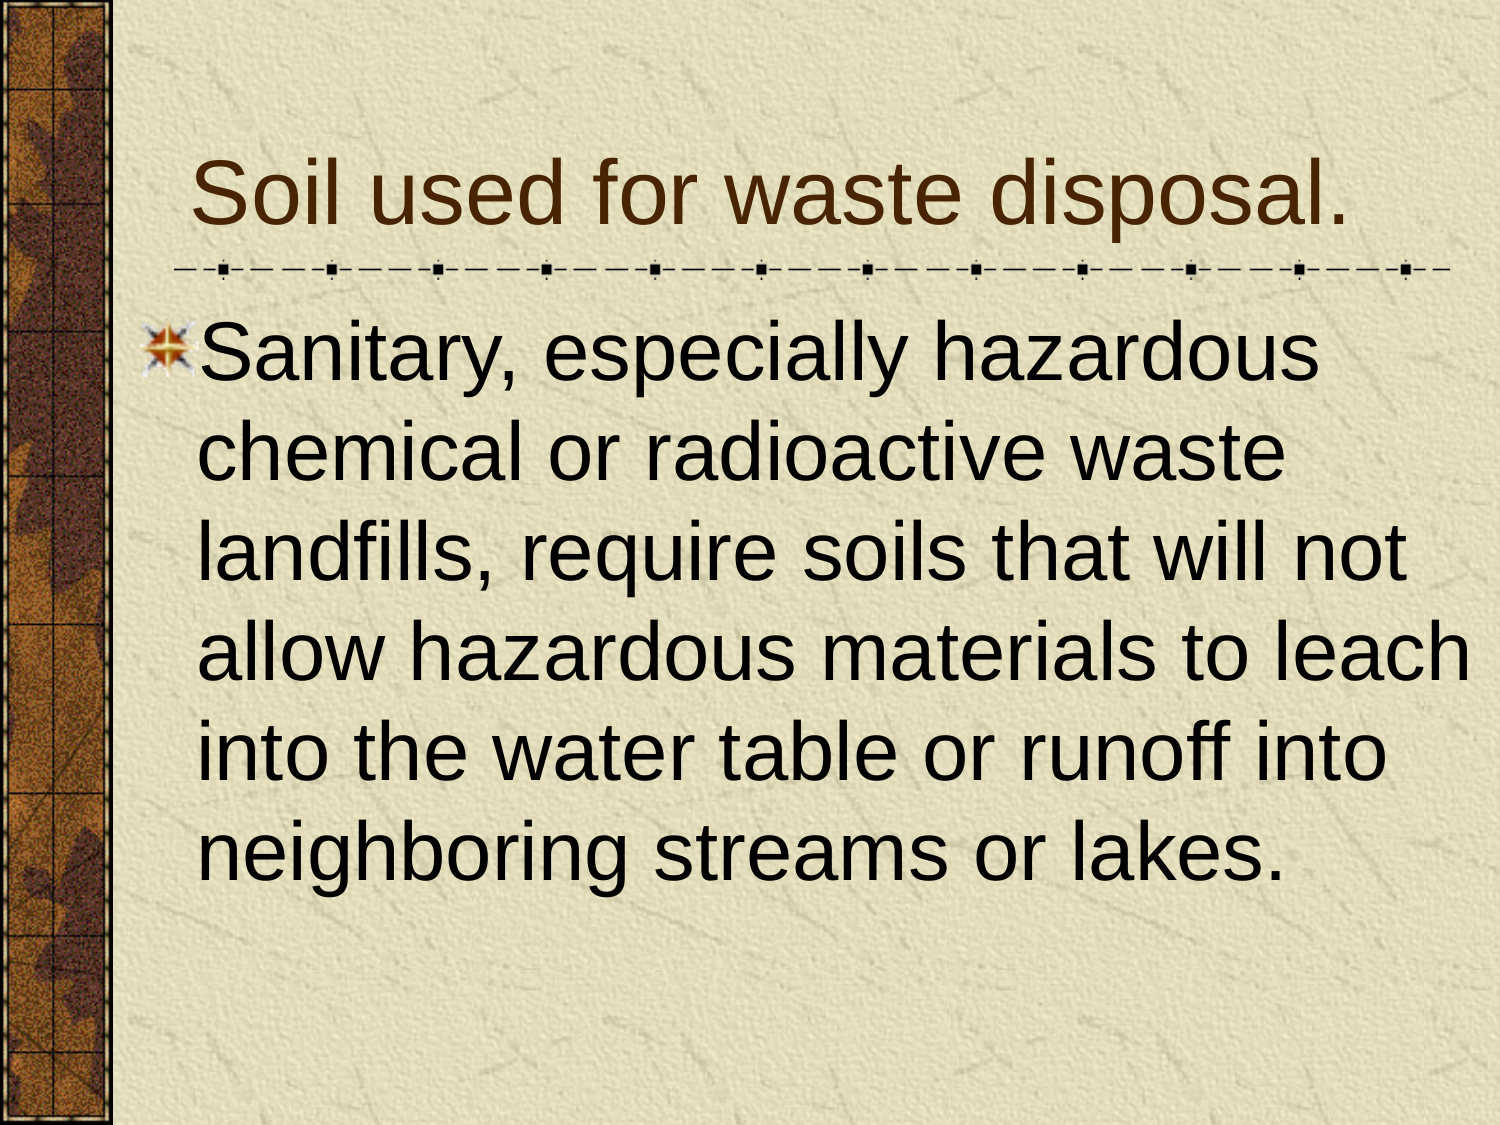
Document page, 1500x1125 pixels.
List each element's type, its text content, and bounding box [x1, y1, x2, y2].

list Sanitary, especially hazardous chemical or radioactive waste landfills, require soils that will not allow hazardous materials to leach into the water table or runoff into neighboring streams or lakes. [124, 289, 1500, 1088]
picture [0, 0, 1500, 1125]
title Soil used for waste disposal. [174, 62, 1451, 251]
picture [140, 318, 199, 377]
